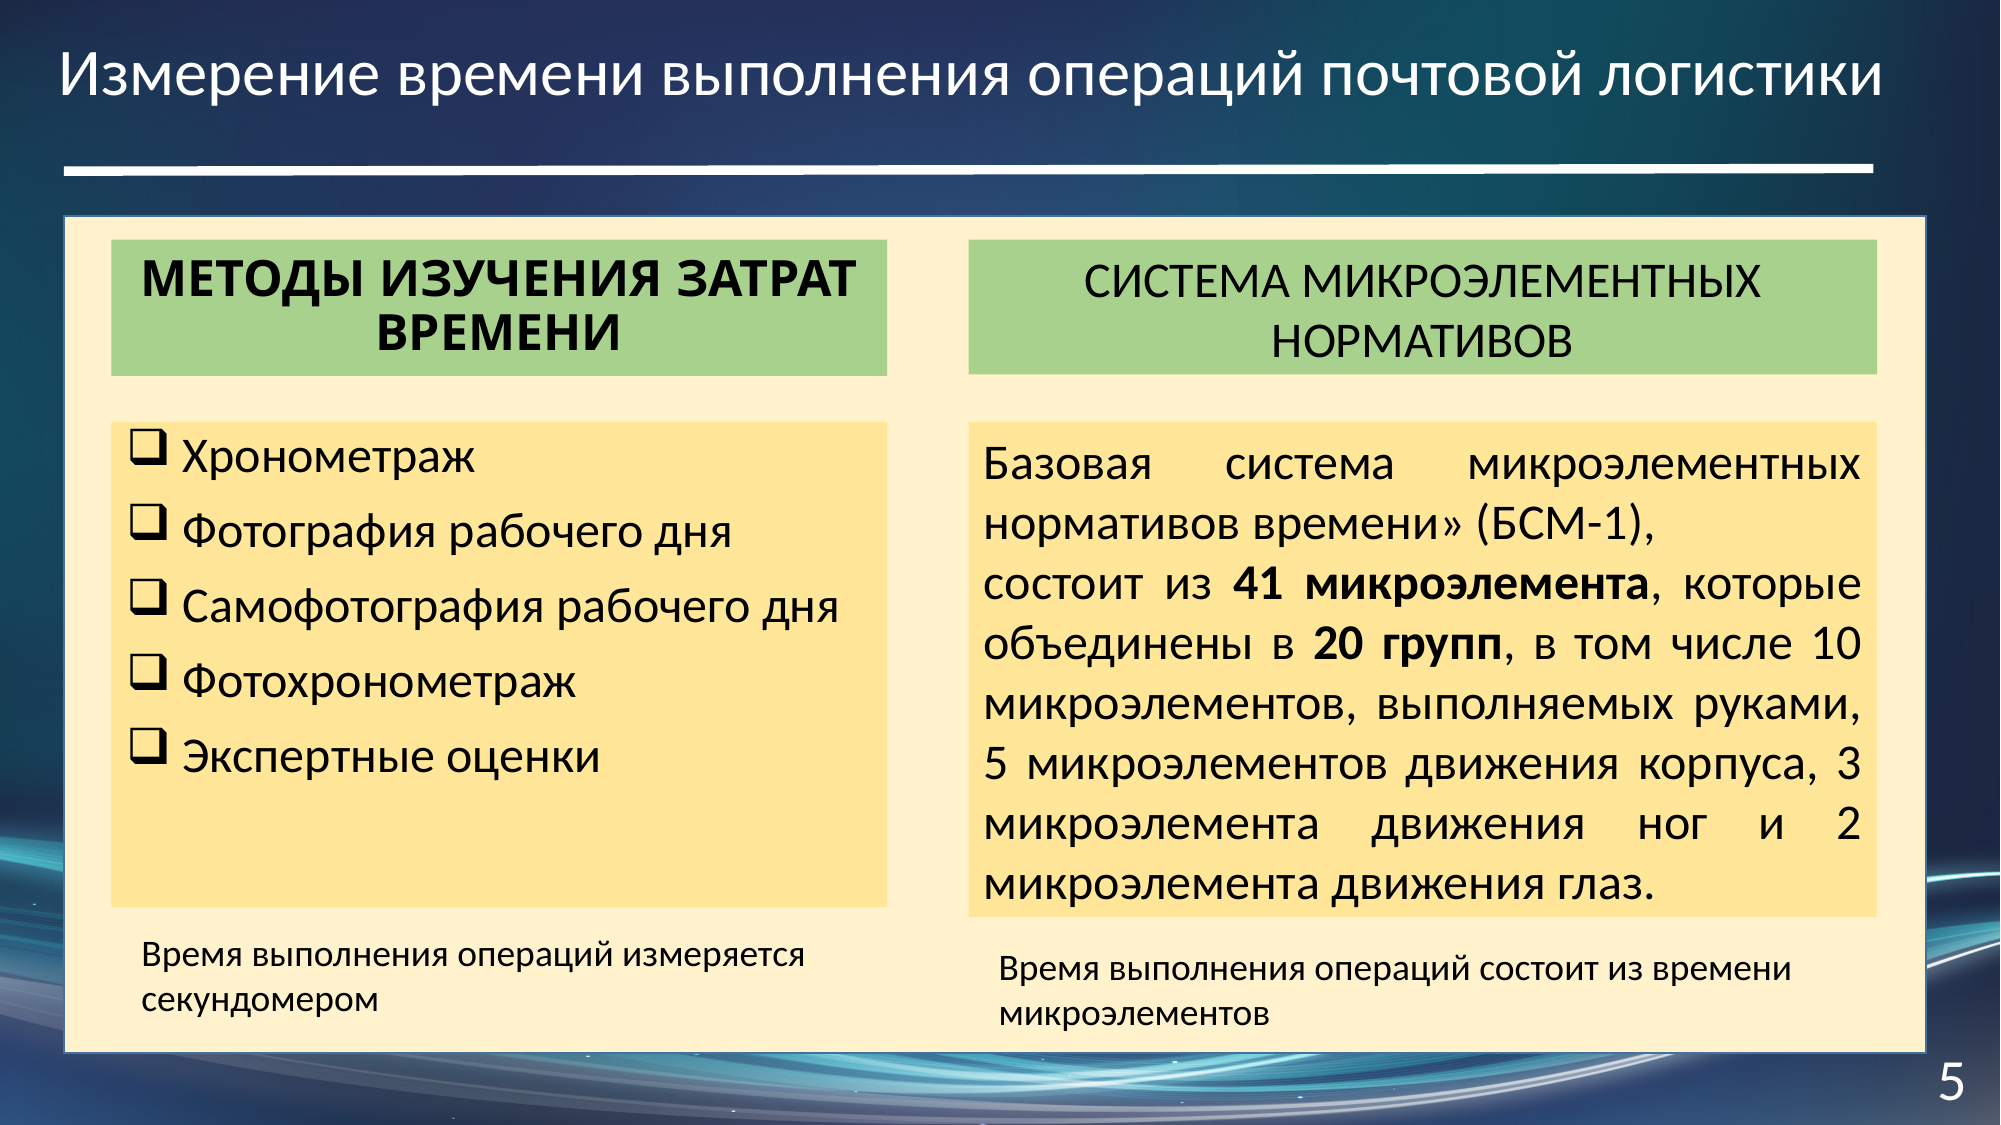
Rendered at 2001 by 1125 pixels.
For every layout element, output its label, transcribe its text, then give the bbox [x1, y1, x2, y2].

text_box 5 [1922, 1043, 1987, 1125]
text_box Хронометраж Фотография рабочего дня Самофотография рабочего дня Фотохронометраж Экспертные оценки [111, 422, 888, 908]
text_box Время выполнения операций измеряется секундомером [126, 922, 888, 1027]
text_box Базовая система микроэлементных нормативов времени» (БСМ-1), состоит из 41 микроэлемента, которые объединены в 20 групп, в том числе 10 микроэлементов, выполняемых руками, 5 микроэлементов движения корпуса, 3 микроэлемента движения ног и 2 микроэлемента движения глаз. [968, 422, 1877, 917]
text_box Время выполнения операций состоит из времени микроэлементов [983, 935, 1874, 1041]
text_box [63, 168, 1874, 172]
text_box МЕТОДЫ ИЗУЧЕНИЯ ЗАТРАТ ВРЕМЕНИ [111, 239, 888, 376]
text_box [9, 29, 1982, 124]
text_box Измерение времени выполнения операций почтовой логистики [43, 21, 2000, 117]
text_box [64, 216, 1926, 1053]
picture [0, 0, 2000, 1125]
text_box СИСТЕМА МИКРОЭЛЕМЕНТНЫХ НОРМАТИВОВ [968, 239, 1878, 375]
